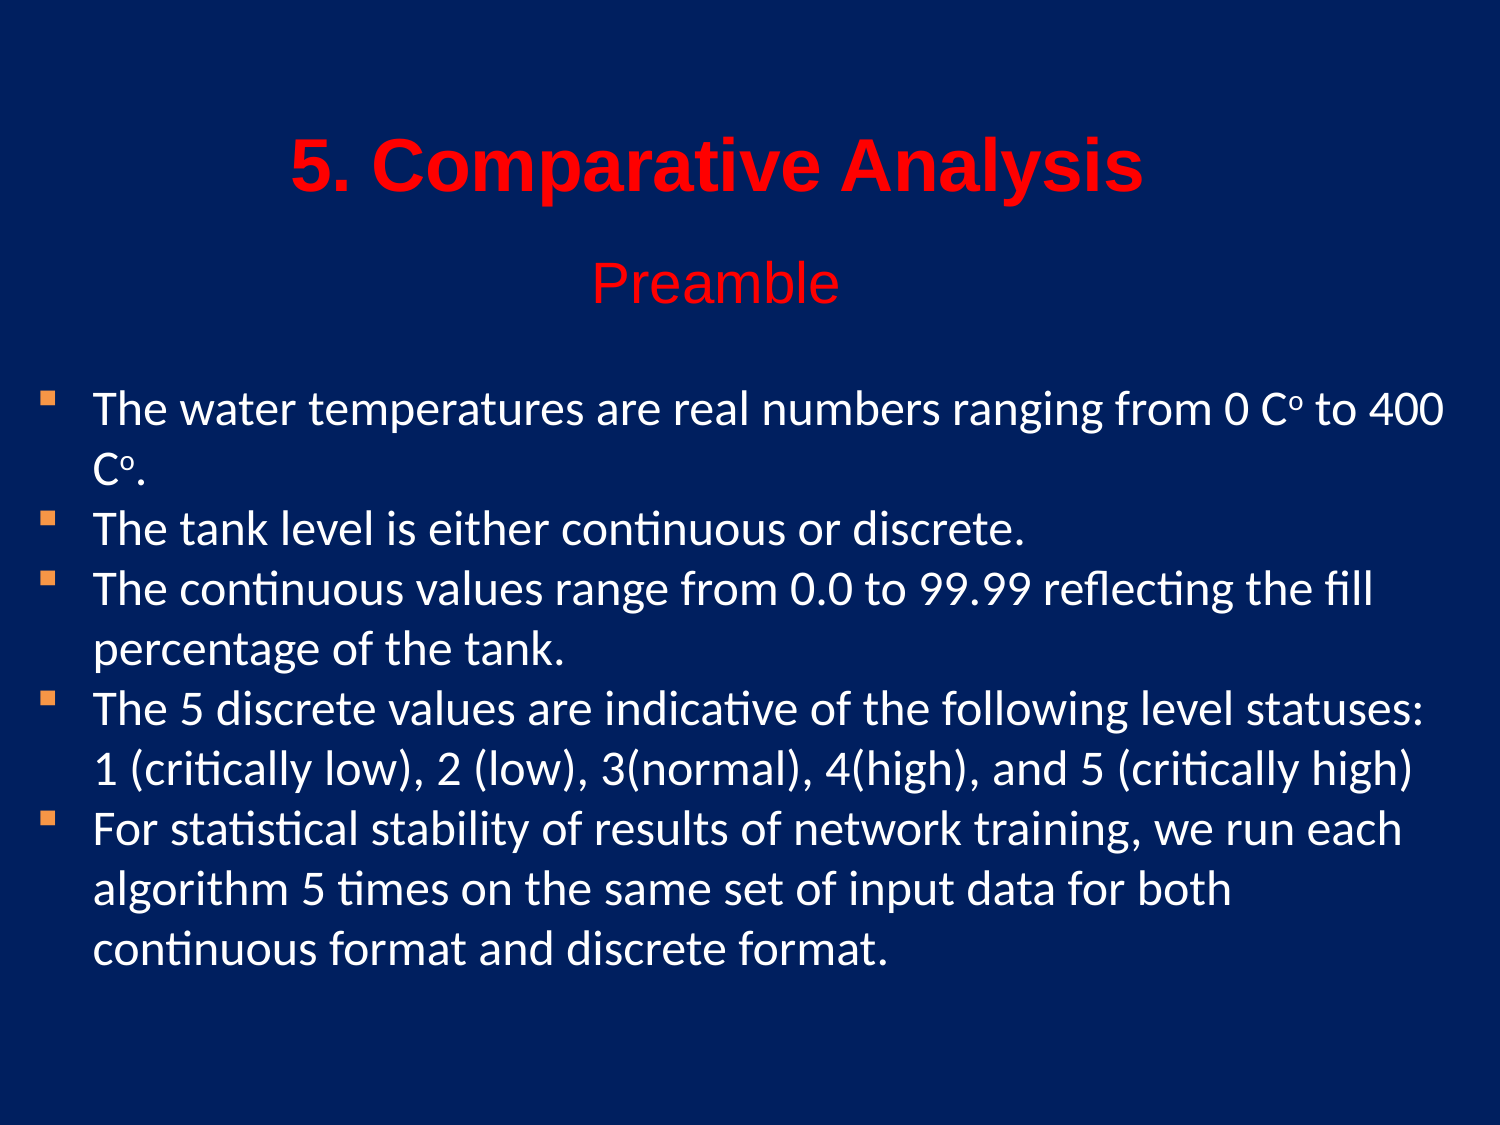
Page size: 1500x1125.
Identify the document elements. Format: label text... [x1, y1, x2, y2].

text_box 5. Comparative Analysis [70, 116, 1363, 207]
text_box The water temperatures are real numbers ranging from 0 Co to 400 Co. The tank level is either continuous or discrete. The continuous values range from 0.0 to 99.99 reflecting the fill percentage of the tank. The 5 discrete values are indicative of the following level statuses: 1 (critically low), 2 (low), 3(normal), 4(high), and 5 (critically high) For statistical stability of results of network training, we run each algorithm 5 times on the same set of input data for both continuous format and discrete format. [36, 374, 1449, 1036]
text_box Preamble [576, 237, 857, 323]
